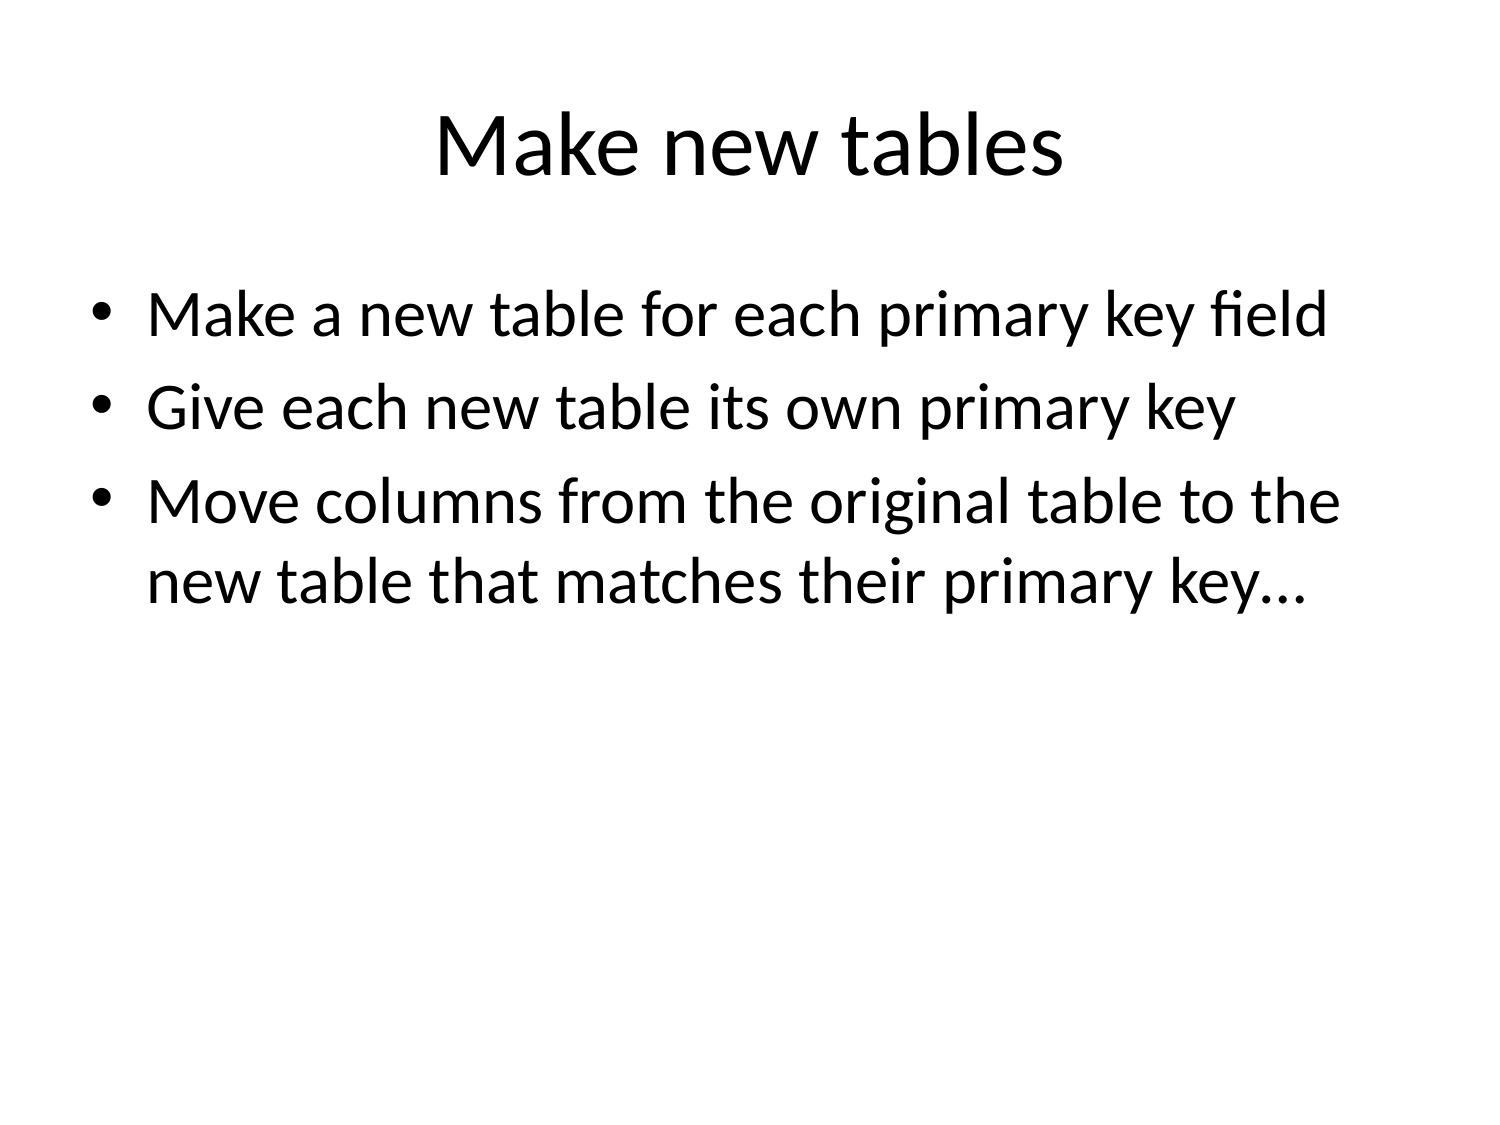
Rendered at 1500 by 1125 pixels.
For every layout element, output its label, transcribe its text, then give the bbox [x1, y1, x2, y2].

list Make a new table for each primary key field Give each new table its own primary key Move columns from the original table to the new table that matches their primary key… [75, 262, 1425, 1005]
title Make new tables [75, 45, 1425, 233]
